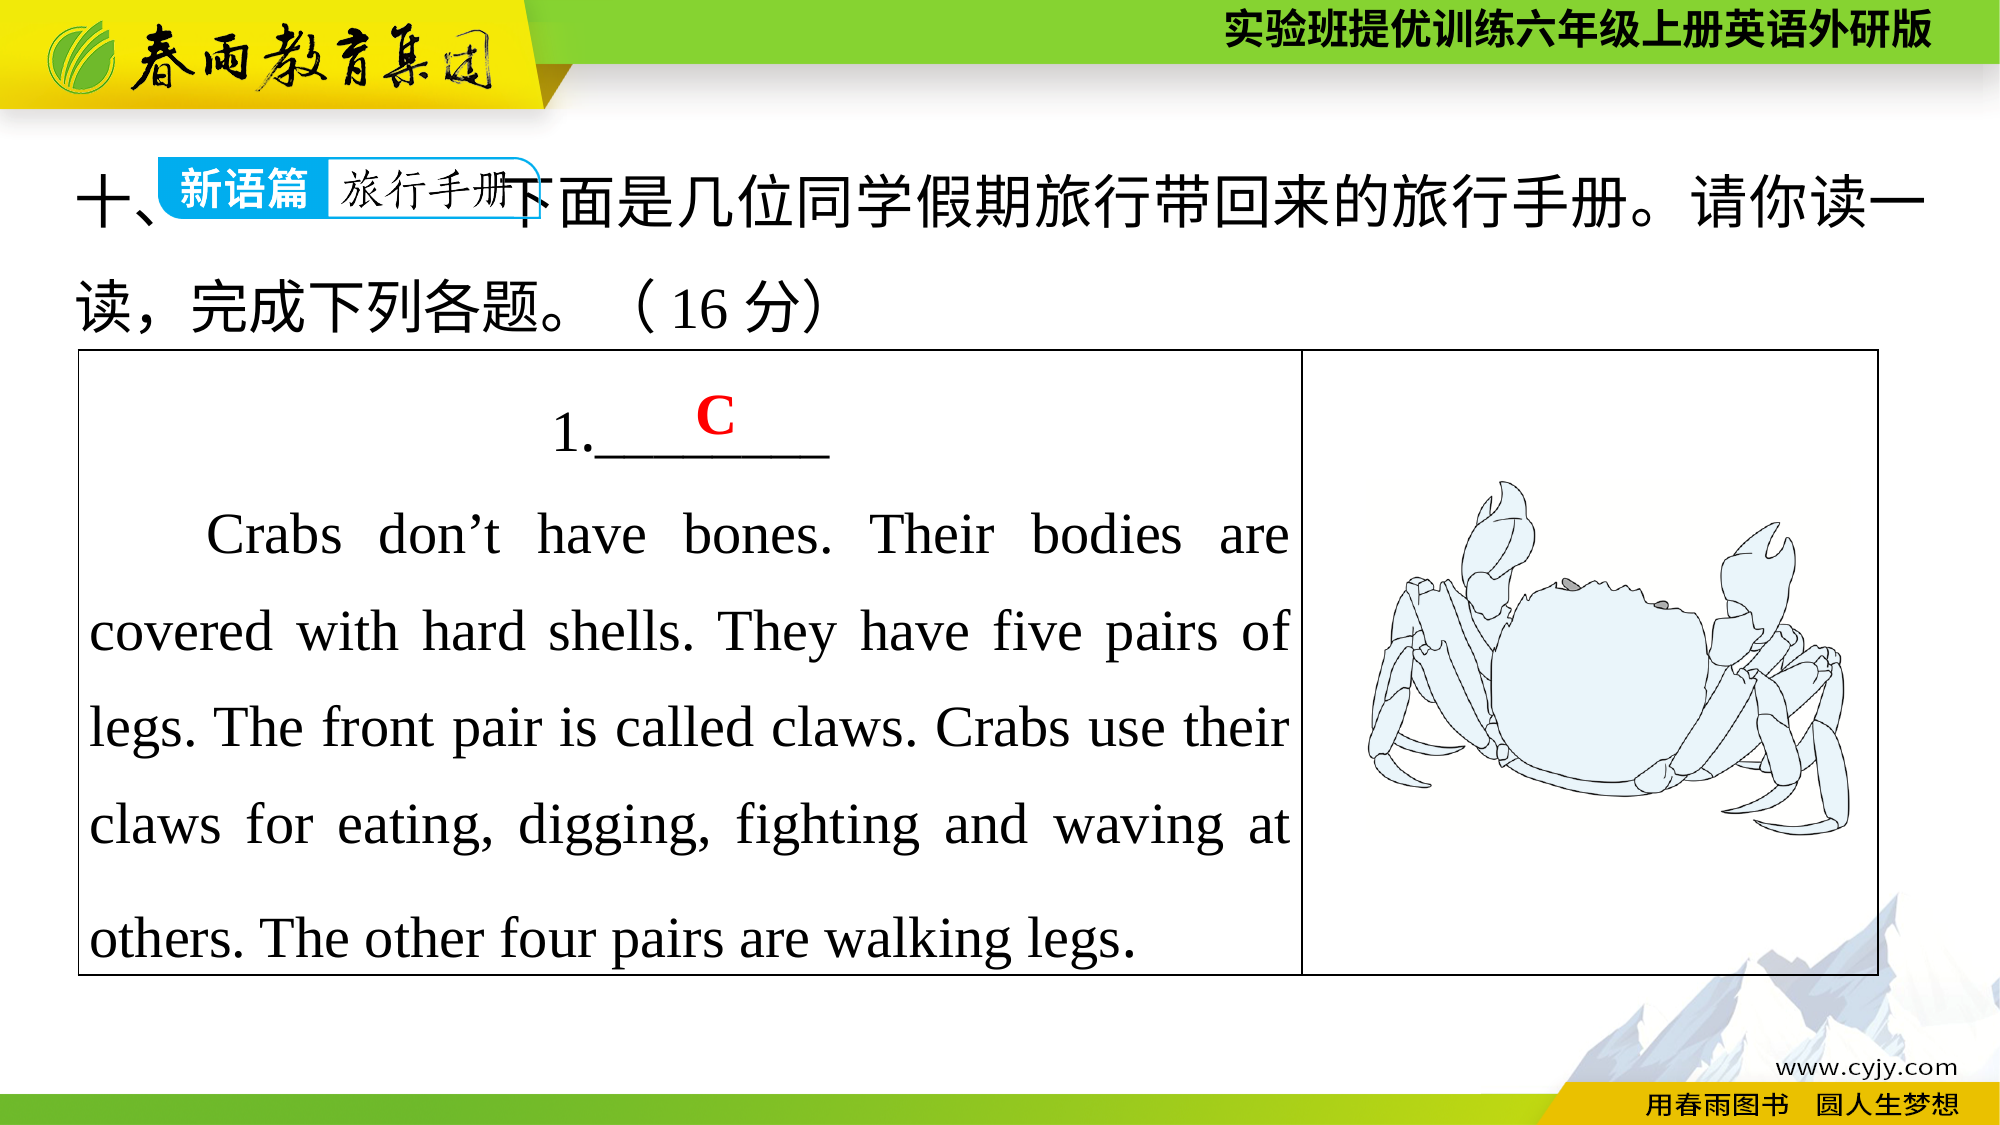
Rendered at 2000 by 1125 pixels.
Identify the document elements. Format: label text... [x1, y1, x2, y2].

text_box C [680, 368, 753, 454]
picture [0, 0, 2000, 1125]
table_header 1.________ Crabs don’t have bones. Their bodies are covered with hard shells. They have five pairs of legs. The front pair is called claws. Crabs use their claws for eating, digging, fighting and waving at others. The other four pairs are walking legs. [79, 351, 1301, 974]
table_header [1303, 351, 1877, 974]
list 十、 下面是几位同学假期旅行带回来的旅行手册。请你读一读，完成下列各题。（16分） [59, 122, 1944, 337]
